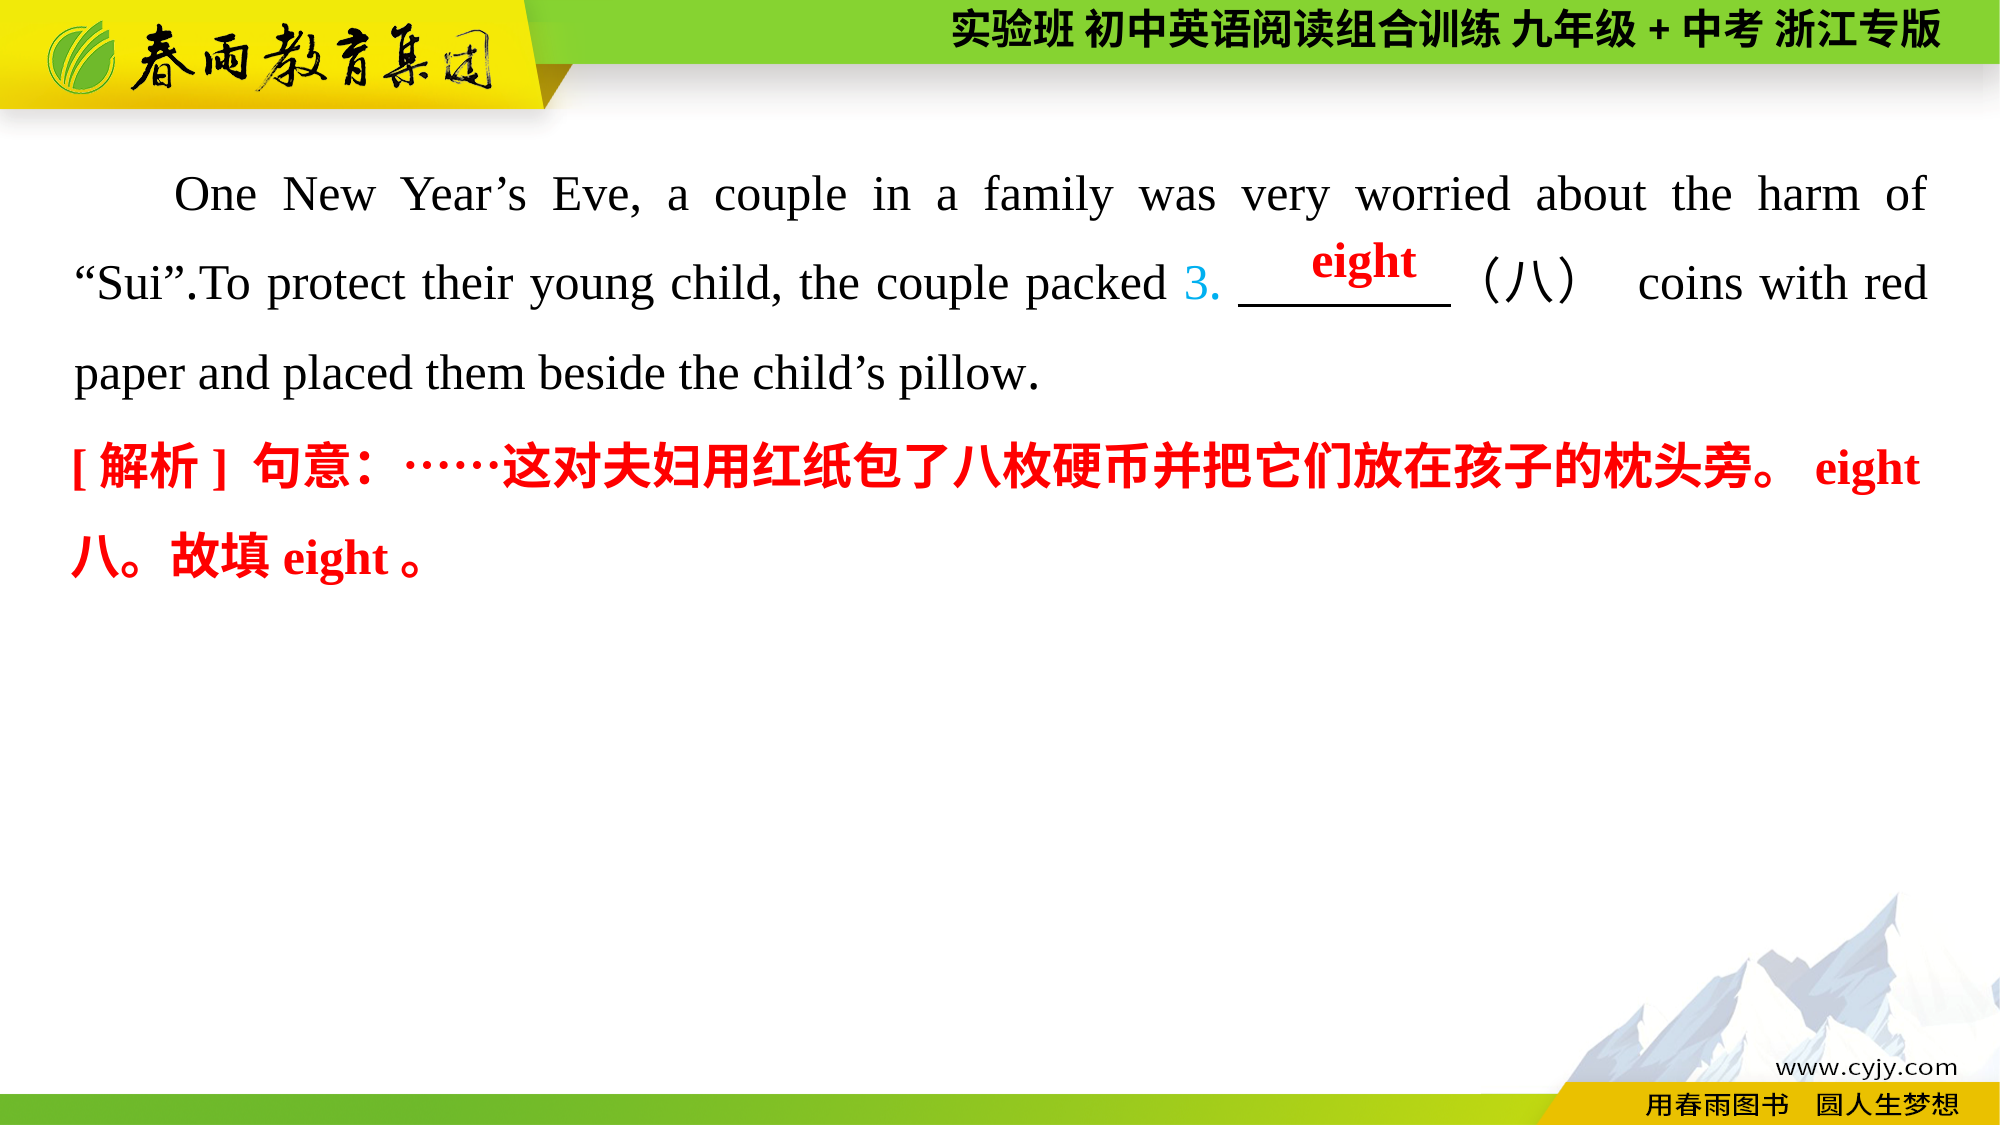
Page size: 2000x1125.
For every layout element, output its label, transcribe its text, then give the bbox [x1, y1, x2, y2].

list One New Year’s Eve, a couple in a family was very worried about the harm of “Sui”.To protect their young child, the couple packed 3. （八） coins with red paper and placed them beside the child’s pillow. [59, 122, 1944, 397]
picture [0, 0, 2000, 1125]
text_box [解析] 句意：……这对夫妇用红纸包了八枚硬币并把它们放在孩子的枕头旁。eight八。故填eight。 [56, 397, 1944, 592]
text_box eight [1284, 219, 1433, 295]
